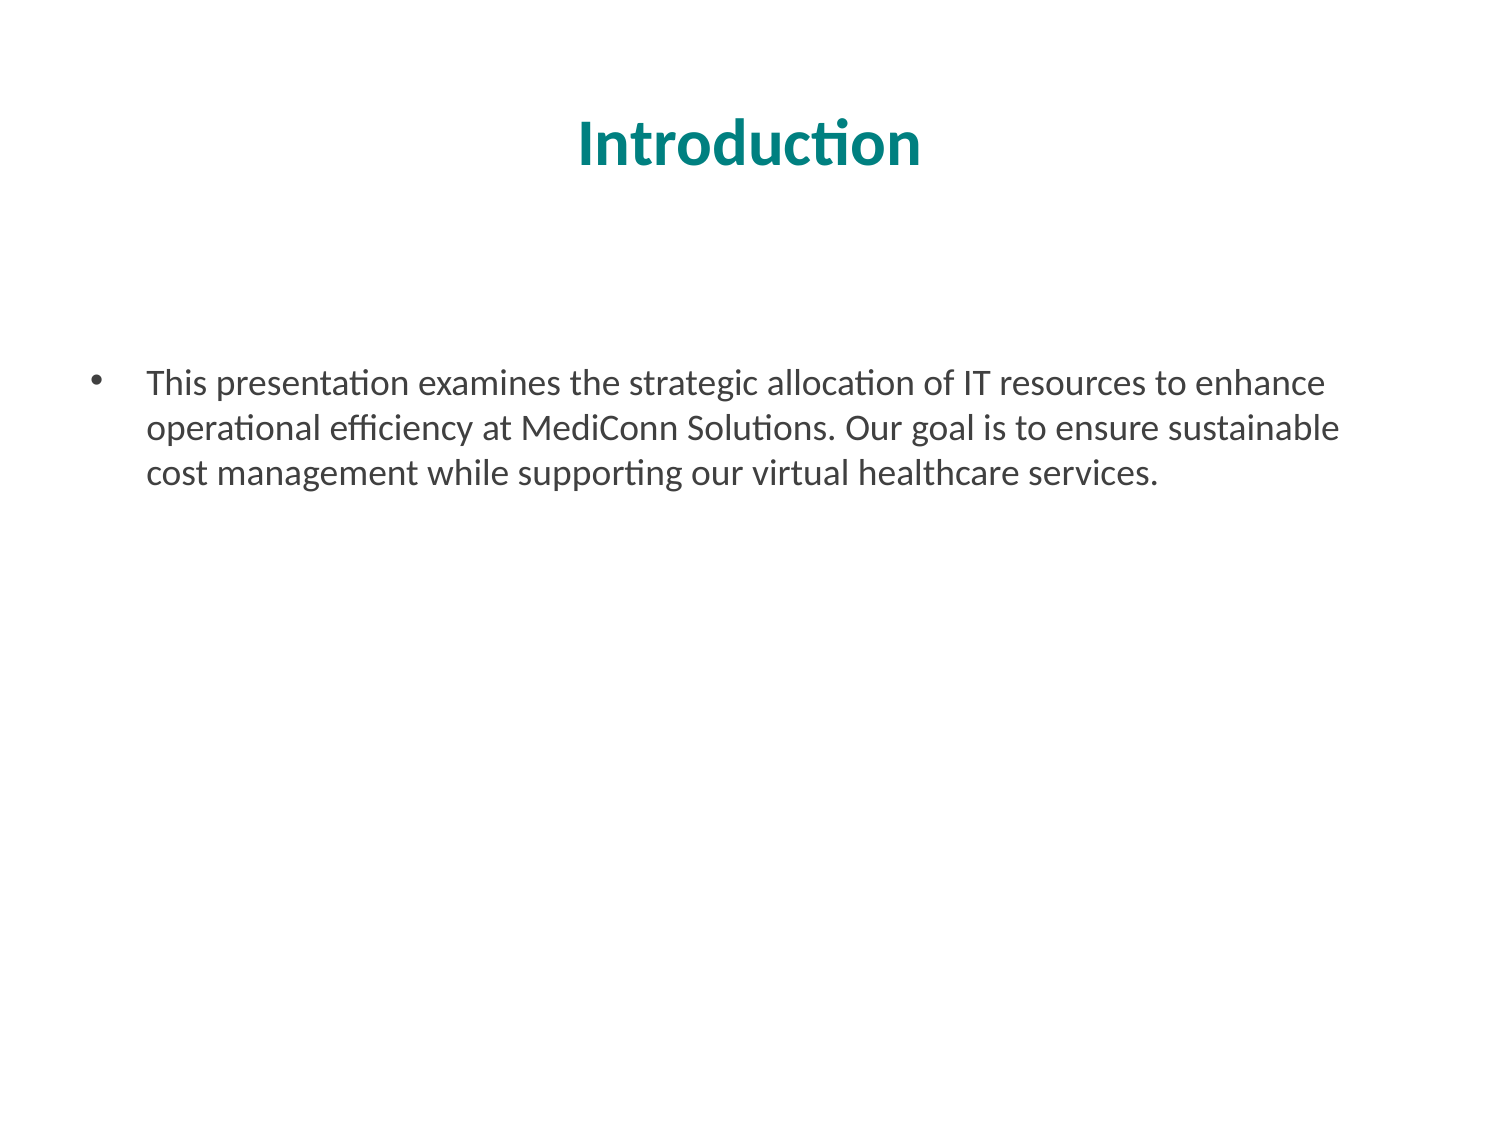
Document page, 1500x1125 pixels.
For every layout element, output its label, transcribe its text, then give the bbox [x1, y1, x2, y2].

title Introduction [75, 45, 1425, 233]
list This presentation examines the strategic allocation of IT resources to enhance operational efficiency at MediConn Solutions. Our goal is to ensure sustainable cost management while supporting our virtual healthcare services. [75, 262, 1425, 1005]
